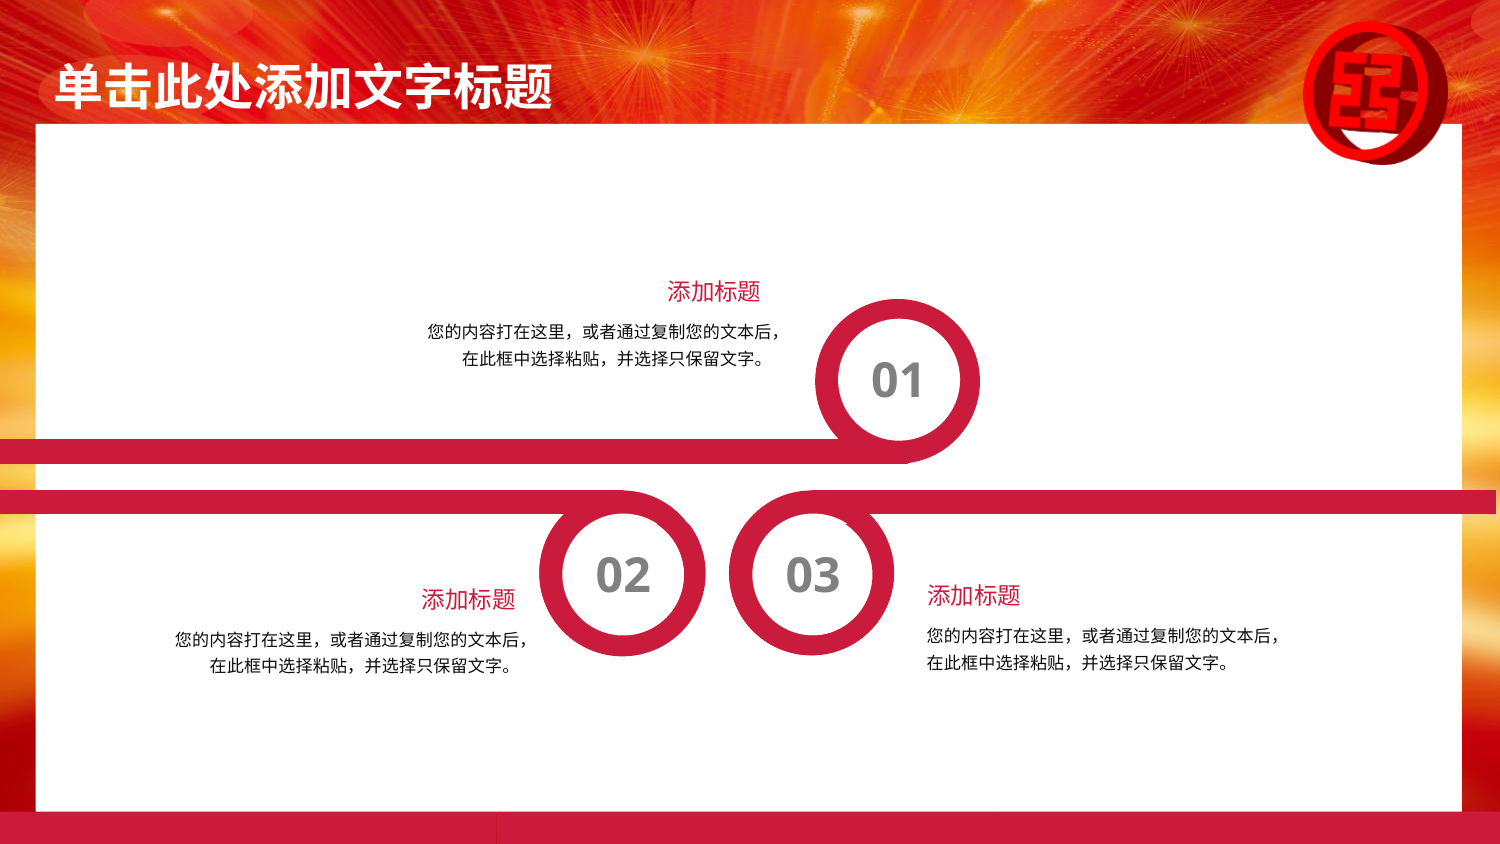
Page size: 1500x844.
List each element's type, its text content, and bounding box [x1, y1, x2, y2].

text_box 添加标题 [918, 576, 1031, 614]
text_box 添加标题 [413, 580, 525, 618]
text_box [0, 489, 624, 515]
text_box 您的内容打在这里，或者通过复制您的文本后，在此框中选择粘贴，并选择只保留文字。 [414, 311, 781, 374]
text_box 您的内容打在这里，或者通过复制您的文本后，在此框中选择粘贴，并选择只保留文字。 [917, 614, 1285, 677]
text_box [815, 298, 980, 464]
text_box [997, 811, 1500, 844]
picture [0, 465, 35, 489]
text_box 添加标题 [658, 273, 771, 310]
picture [0, 515, 35, 811]
text_box 您的内容打在这里，或者通过复制您的文本后，在此框中选择粘贴，并选择只保留文字。 [156, 618, 529, 681]
text_box [0, 811, 496, 844]
picture [0, 0, 1500, 811]
text_box [496, 811, 997, 844]
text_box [539, 490, 706, 657]
text_box [0, 438, 909, 465]
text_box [728, 490, 895, 656]
text_box [811, 489, 1497, 515]
